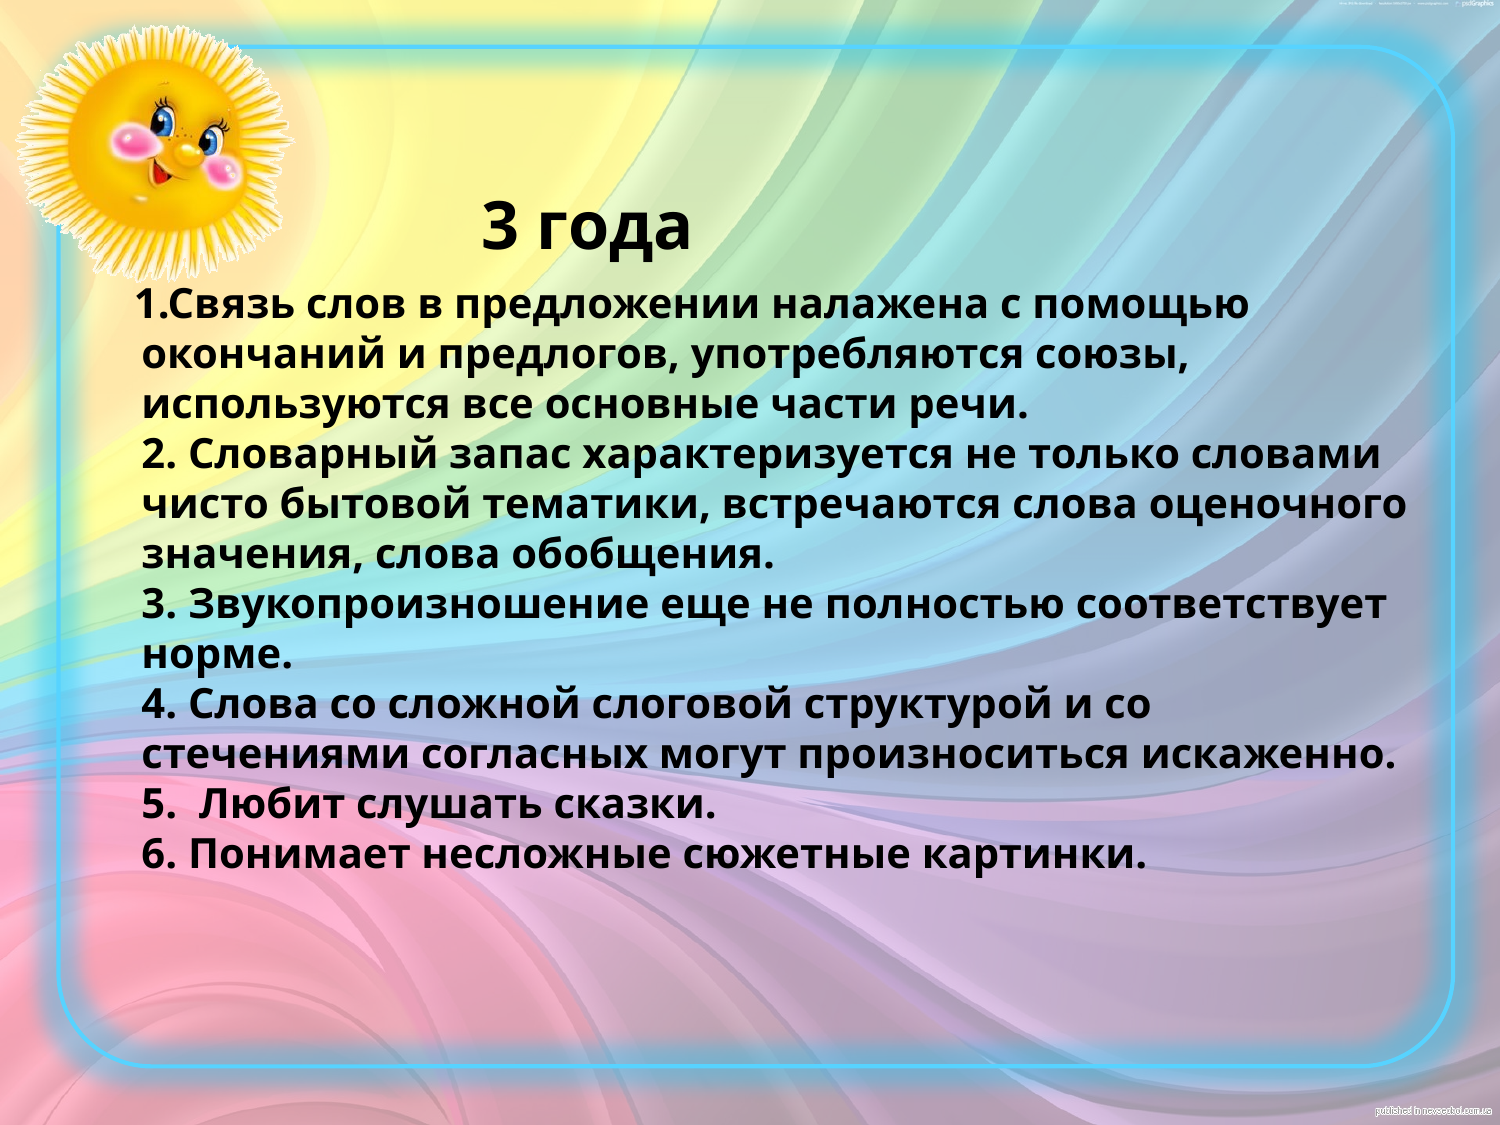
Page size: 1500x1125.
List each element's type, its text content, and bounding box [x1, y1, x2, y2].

text_box 3 года [466, 175, 709, 271]
picture [11, 11, 340, 340]
text_box 1.Связь слов в предложении налажена с помощью окончаний и предлогов, употребляются союзы, используются все основные части речи. 2. Словарный запас характеризуется не только словами чисто бытовой тематики, встречаются слова оценочного значения, слова обобщения. 3. Звукопроизношение еще не полностью соответствует норме. 4. Слова со сложной слоговой структурой и со стечениями согласных могут произноситься искаженно. 5. Любит слушать сказки. 6. Понимает несложные сюжетные картинки. [70, 269, 1430, 1110]
